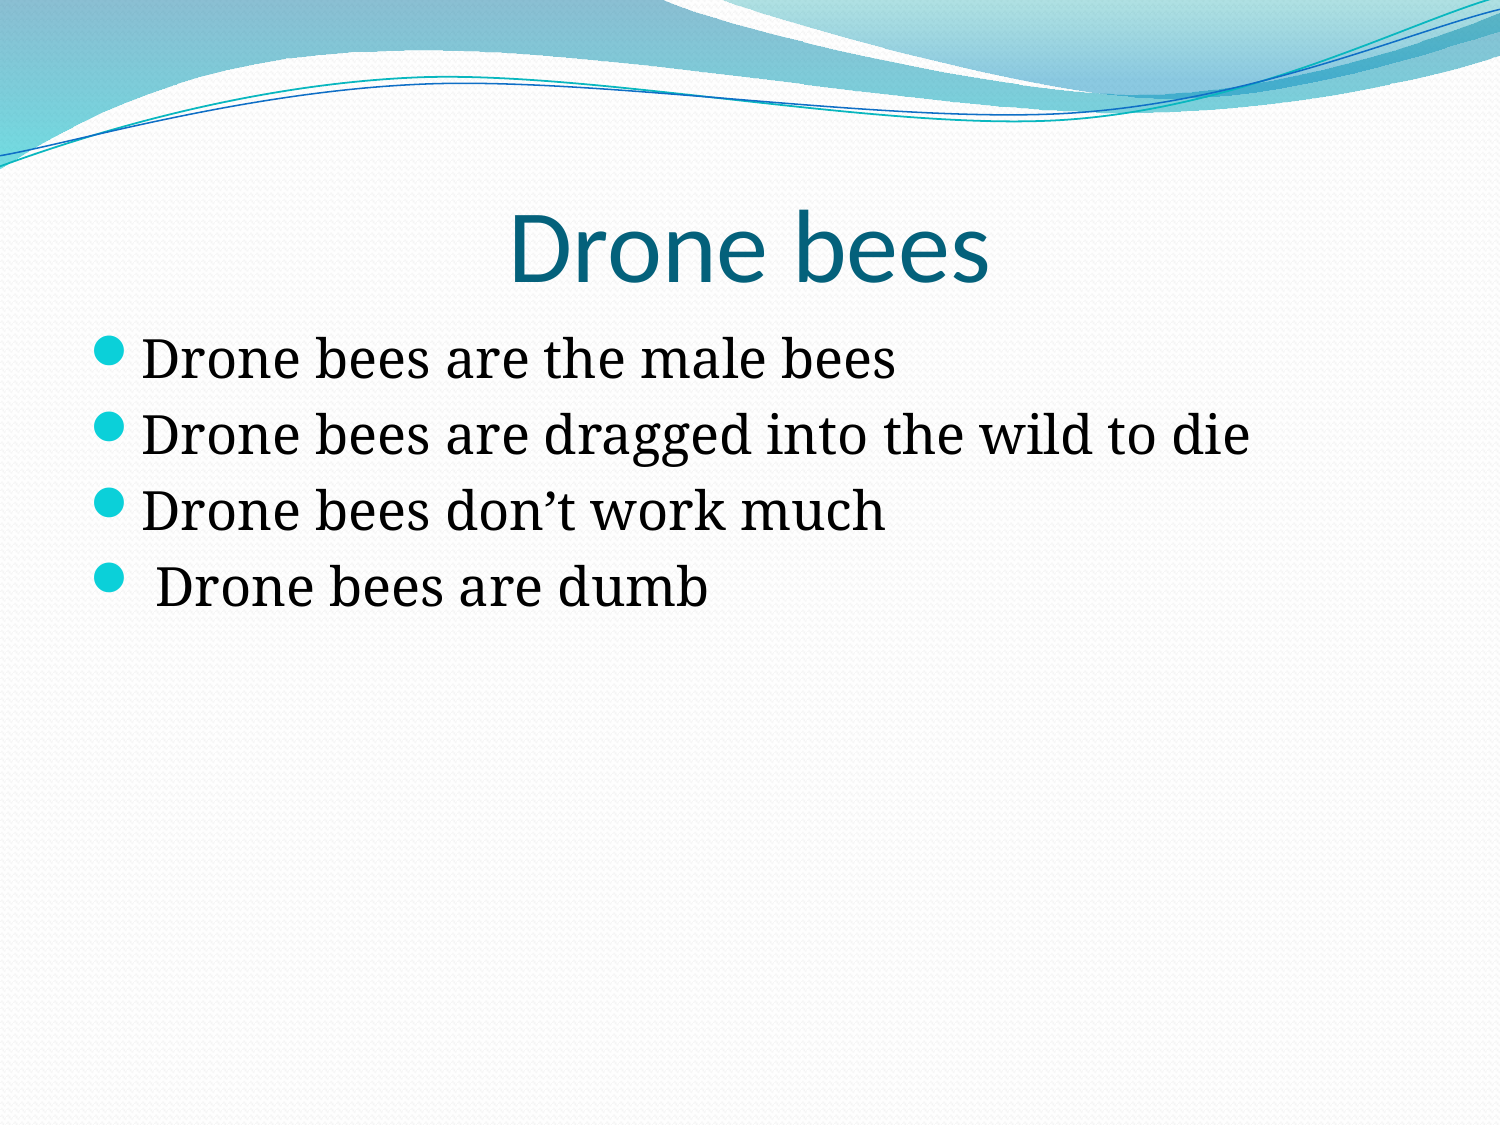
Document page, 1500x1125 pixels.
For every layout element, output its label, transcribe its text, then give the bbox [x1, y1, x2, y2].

title Drone bees [75, 115, 1425, 303]
list Drone bees are the male bees Drone bees are dragged into the wild to die Drone bees don’t work much Drone bees are dumb [75, 317, 1425, 1038]
